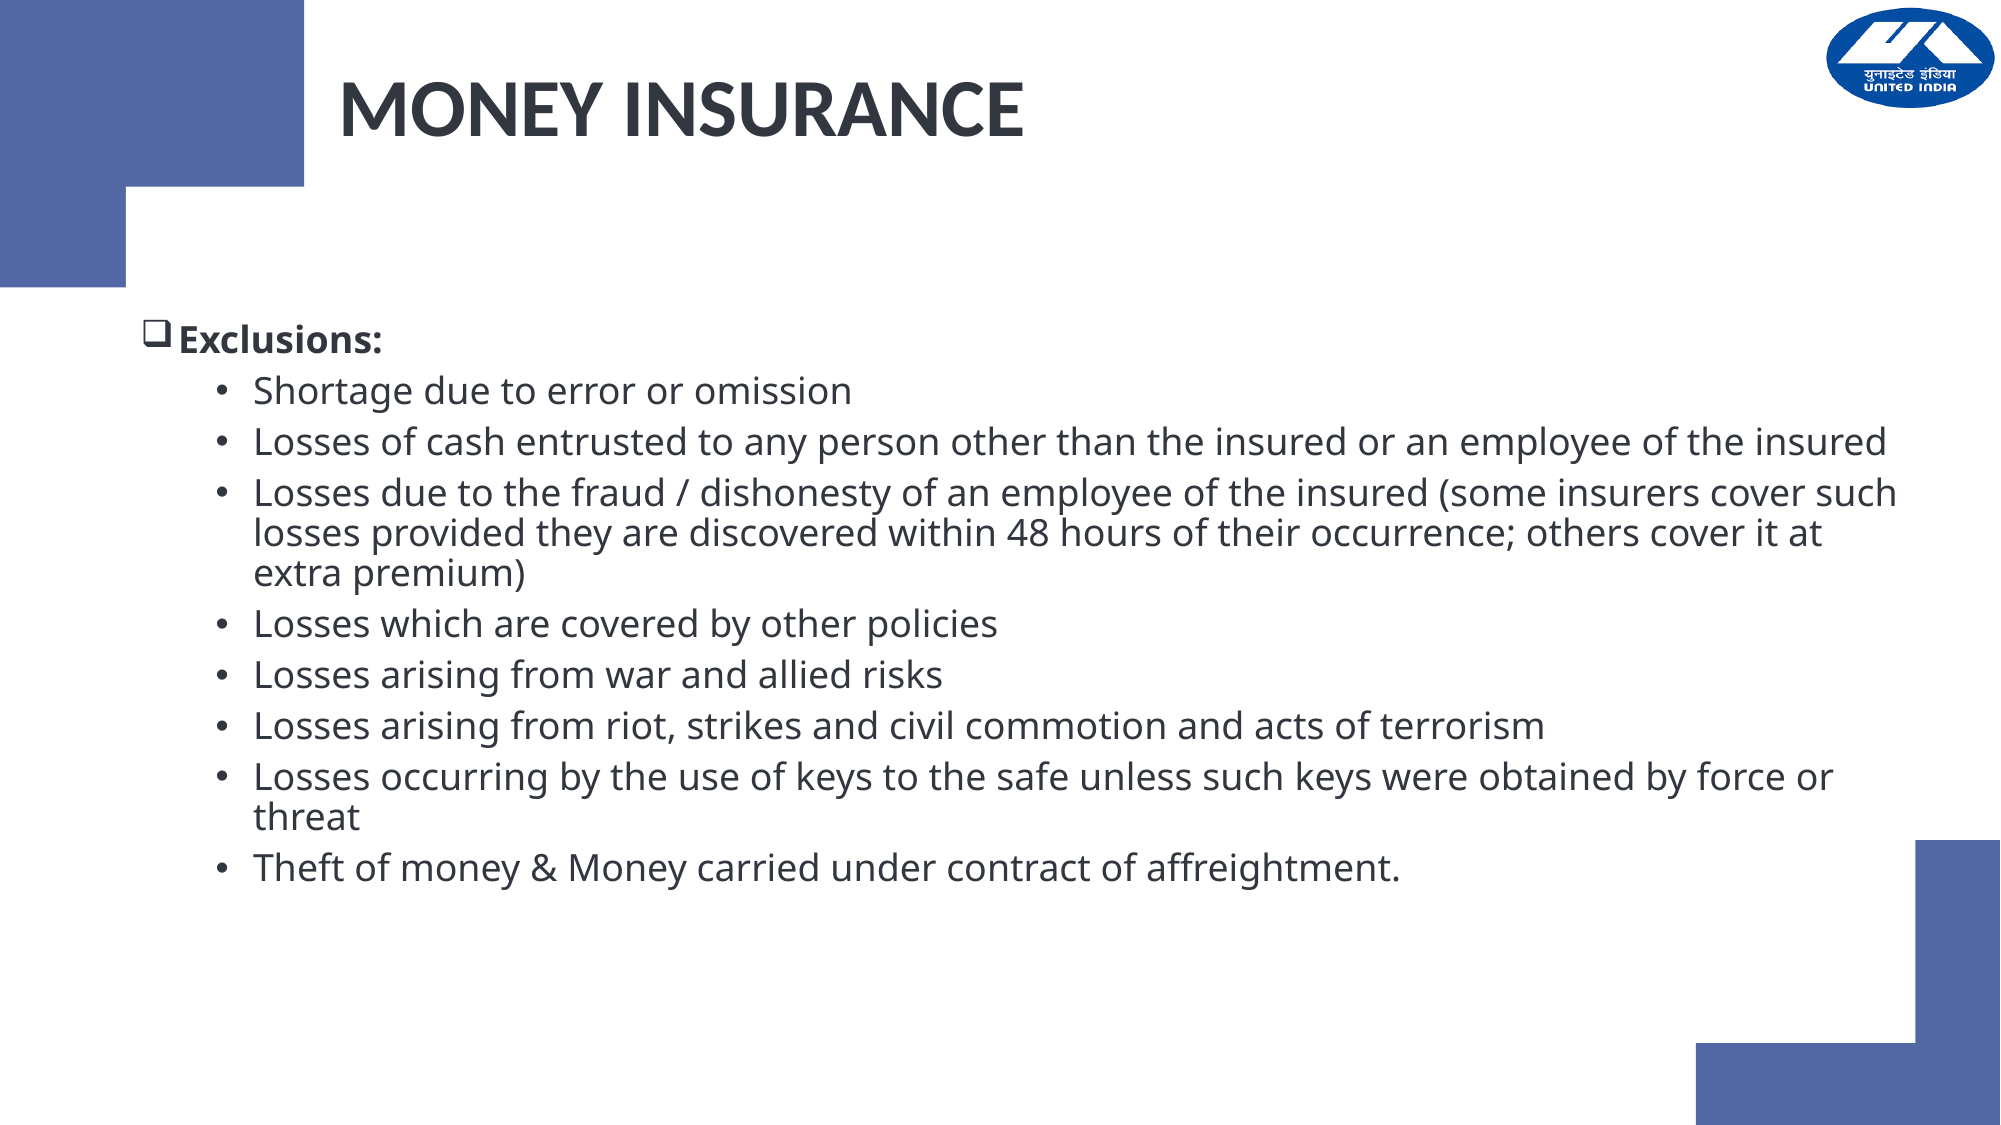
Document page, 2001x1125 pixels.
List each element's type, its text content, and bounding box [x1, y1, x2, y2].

picture [1820, 3, 2000, 111]
text_box MONEY INSURANCE [324, 57, 1939, 162]
text_box Exclusions: Shortage due to error or omission Losses of cash entrusted to any person other than the insured or an employee of the insured Losses due to the fraud / dishonesty of an employee of the insured (some insurers cover such losses provided they are discovered within 48 hours of their occurrence; others cover it at extra premium) Losses which are covered by other policies Losses arising from war and allied risks Losses arising from riot, strikes and civil commotion and acts of terrorism Losses occurring by the use of keys to the safe unless such keys were obtained by force or threat Theft of money & Money carried under contract of affreightment. [125, 186, 1916, 1043]
